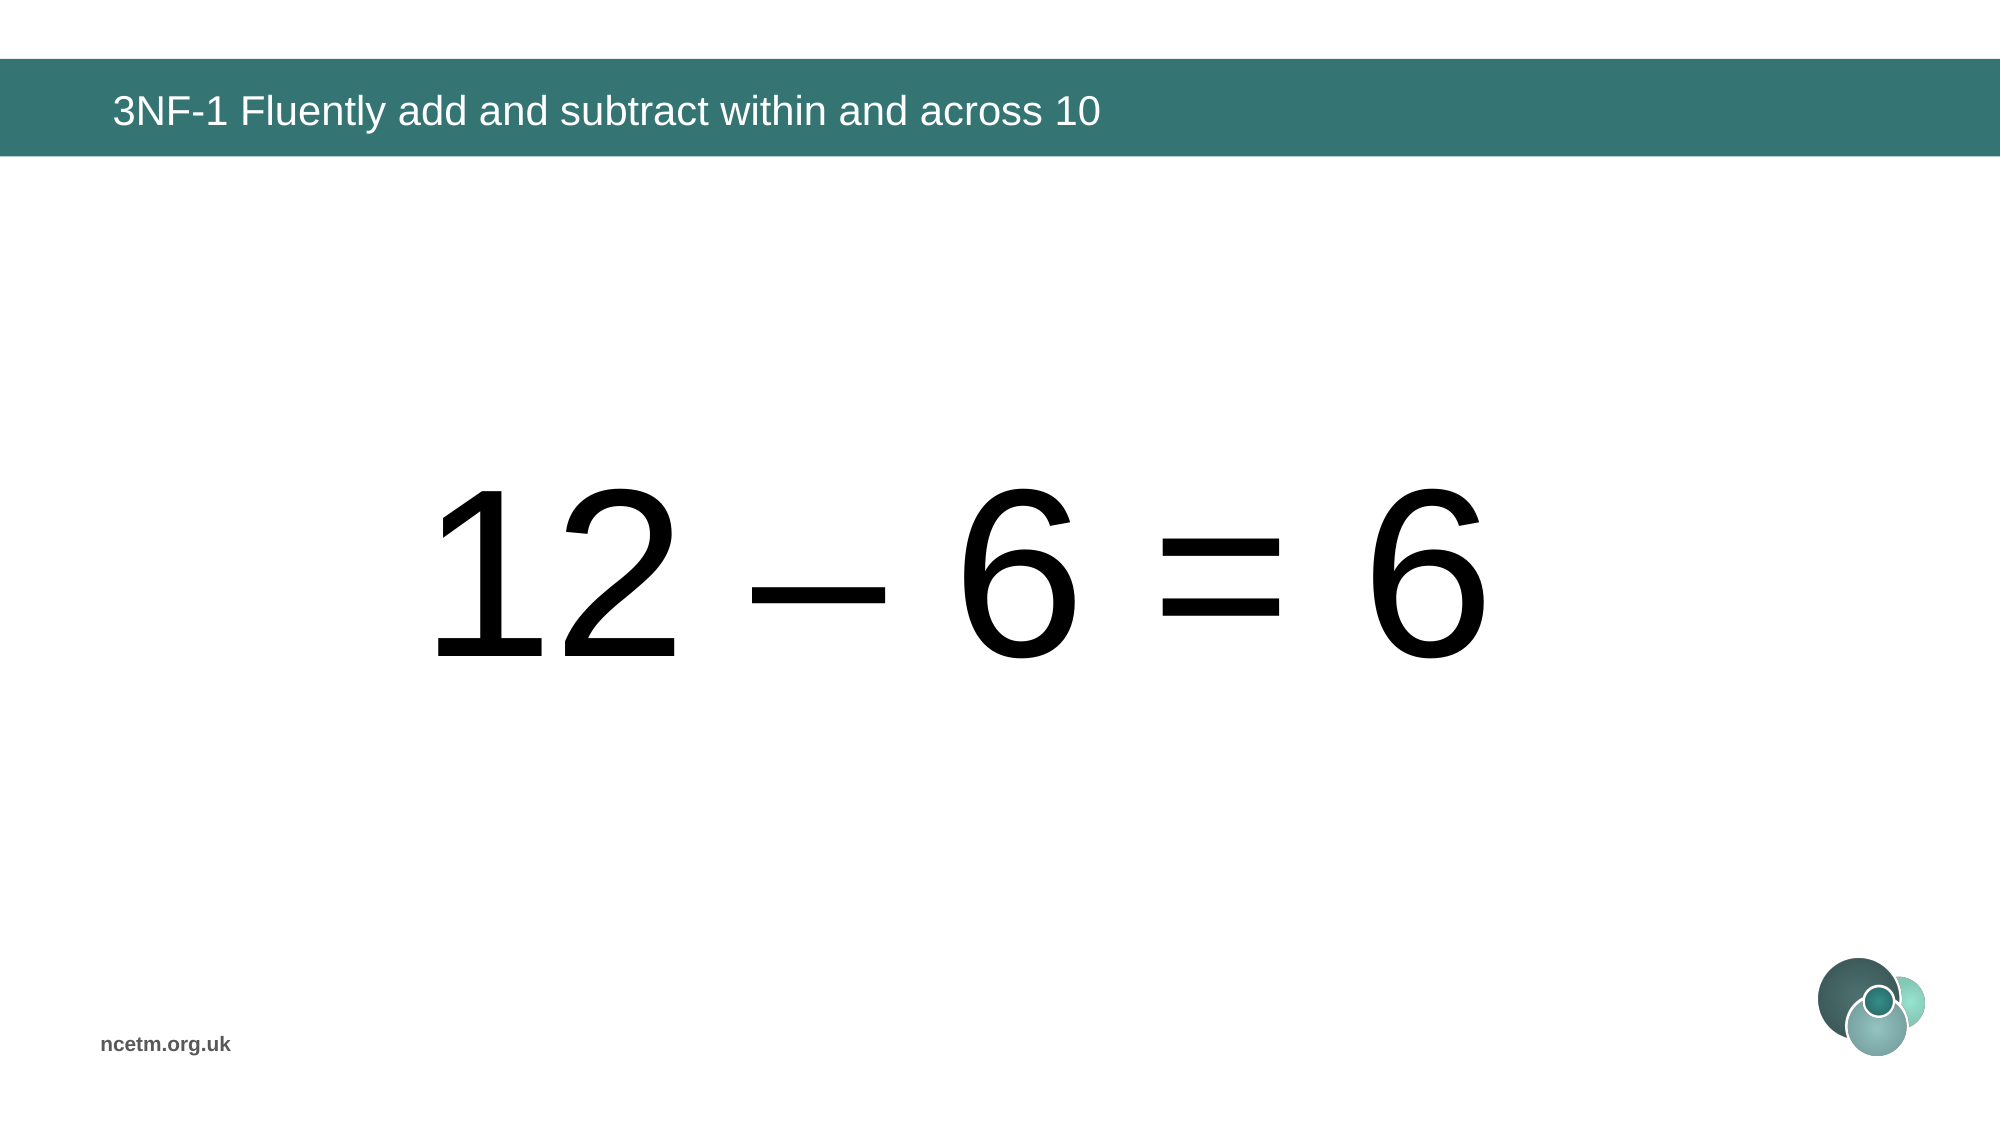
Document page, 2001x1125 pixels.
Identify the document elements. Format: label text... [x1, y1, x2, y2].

title 3NF-1 Fluently add and subtract within and across 10 [97, 76, 1945, 147]
picture [1818, 958, 1925, 1056]
text_box 12 – 6 = [405, 409, 1346, 712]
text_box 6 [1346, 409, 1510, 712]
